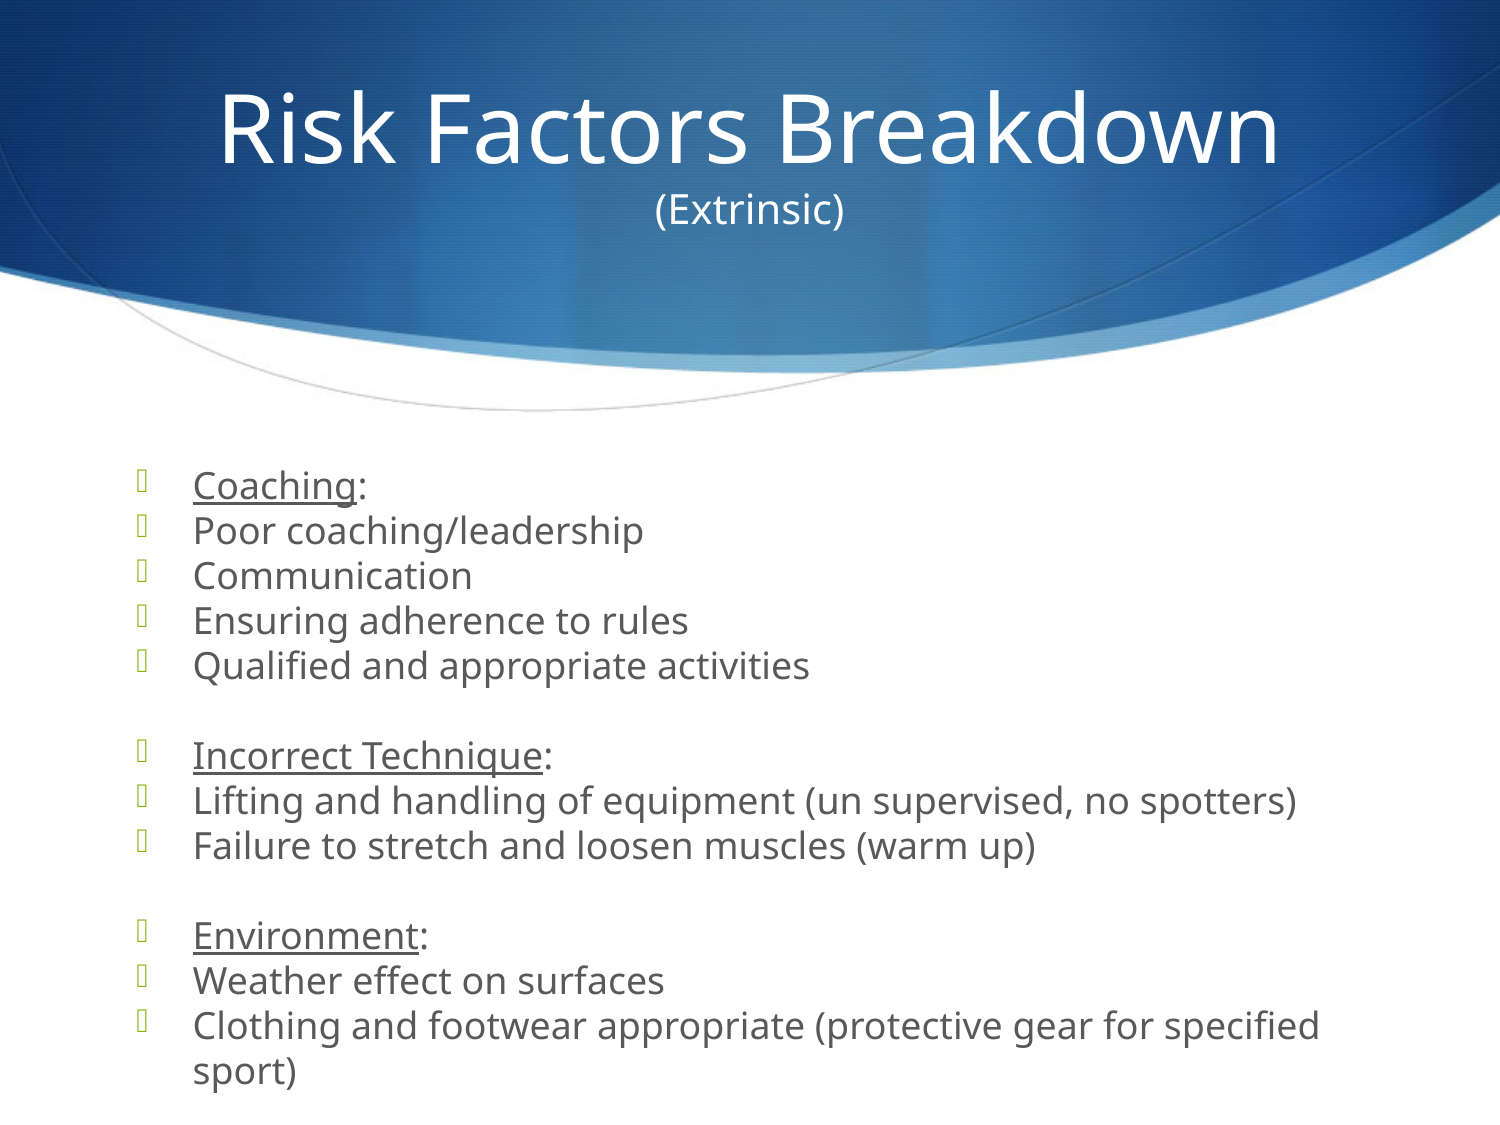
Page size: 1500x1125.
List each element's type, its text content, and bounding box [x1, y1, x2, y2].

list Coaching: Poor coaching/leadership Communication Ensuring adherence to rules Qualified and appropriate activities Incorrect Technique: Lifting and handling of equipment (un supervised, no spotters) Failure to stretch and loosen muscles (warm up) Environment: Weather effect on surfaces Clothing and footwear appropriate (protective gear for specified sport) [121, 454, 1379, 1125]
picture [0, 0, 1500, 1125]
title Risk Factors Breakdown (Extrinsic) [75, 56, 1425, 245]
